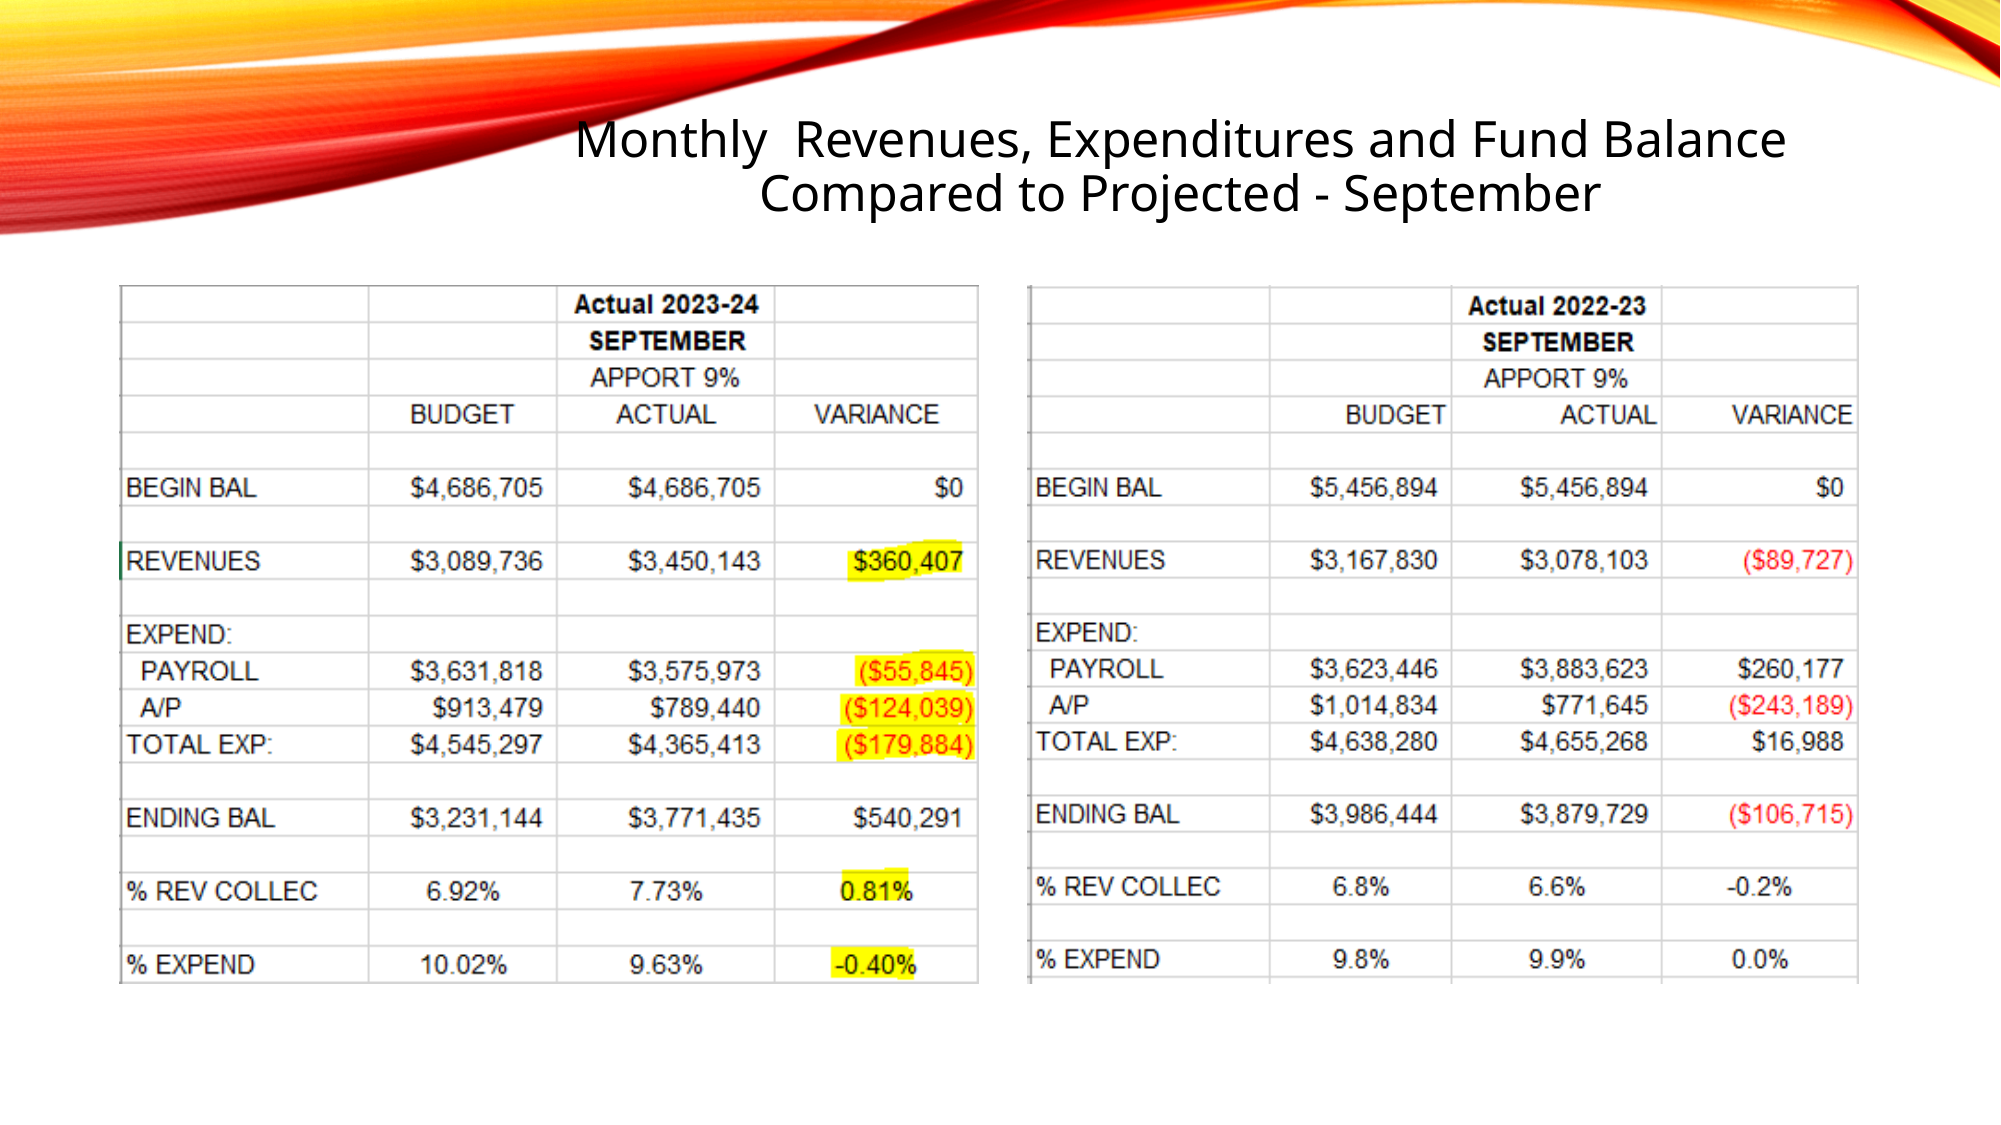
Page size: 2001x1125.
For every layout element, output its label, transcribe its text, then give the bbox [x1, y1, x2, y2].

title Monthly Revenues, Expenditures and Fund Balance Compared to Projected - September [474, 73, 1888, 264]
picture [119, 285, 979, 985]
picture [1026, 285, 1859, 985]
picture [0, 0, 2000, 237]
